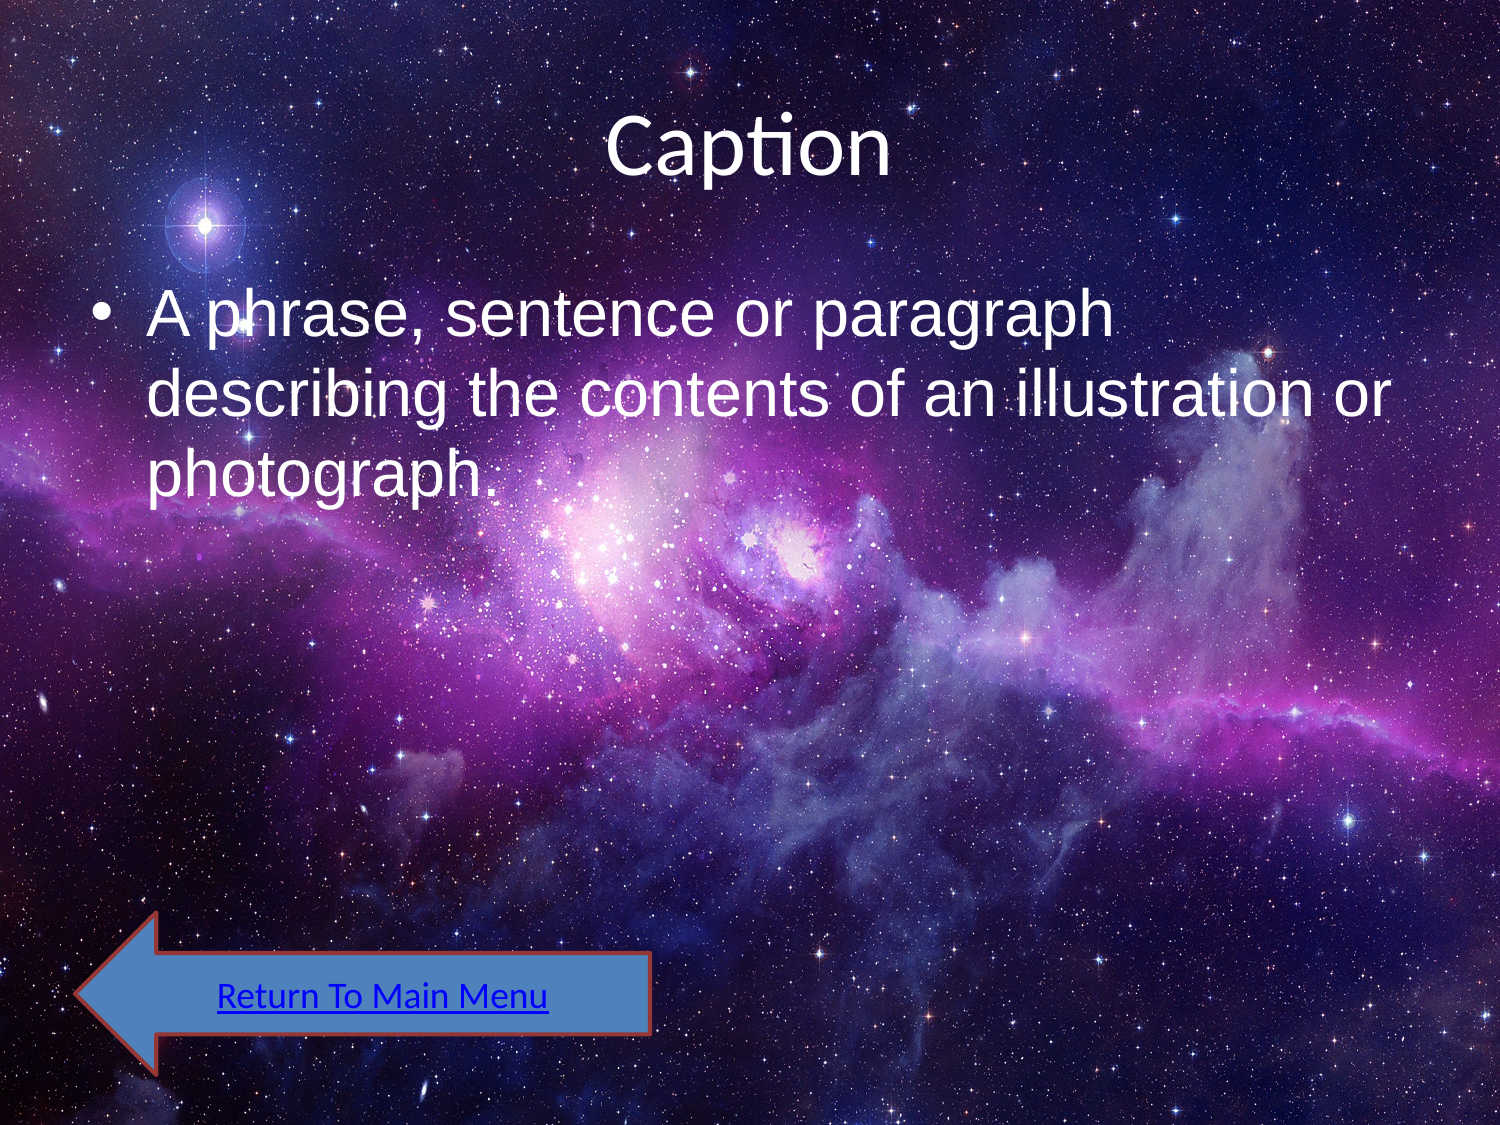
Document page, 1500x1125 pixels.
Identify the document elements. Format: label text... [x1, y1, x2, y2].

picture [0, 0, 1500, 1125]
title Caption [75, 45, 1425, 233]
text_box Return To Main Menu [72, 910, 653, 1077]
list A phrase, sentence or paragraph describing the contents of an illustration or photograph. [75, 262, 1425, 1005]
